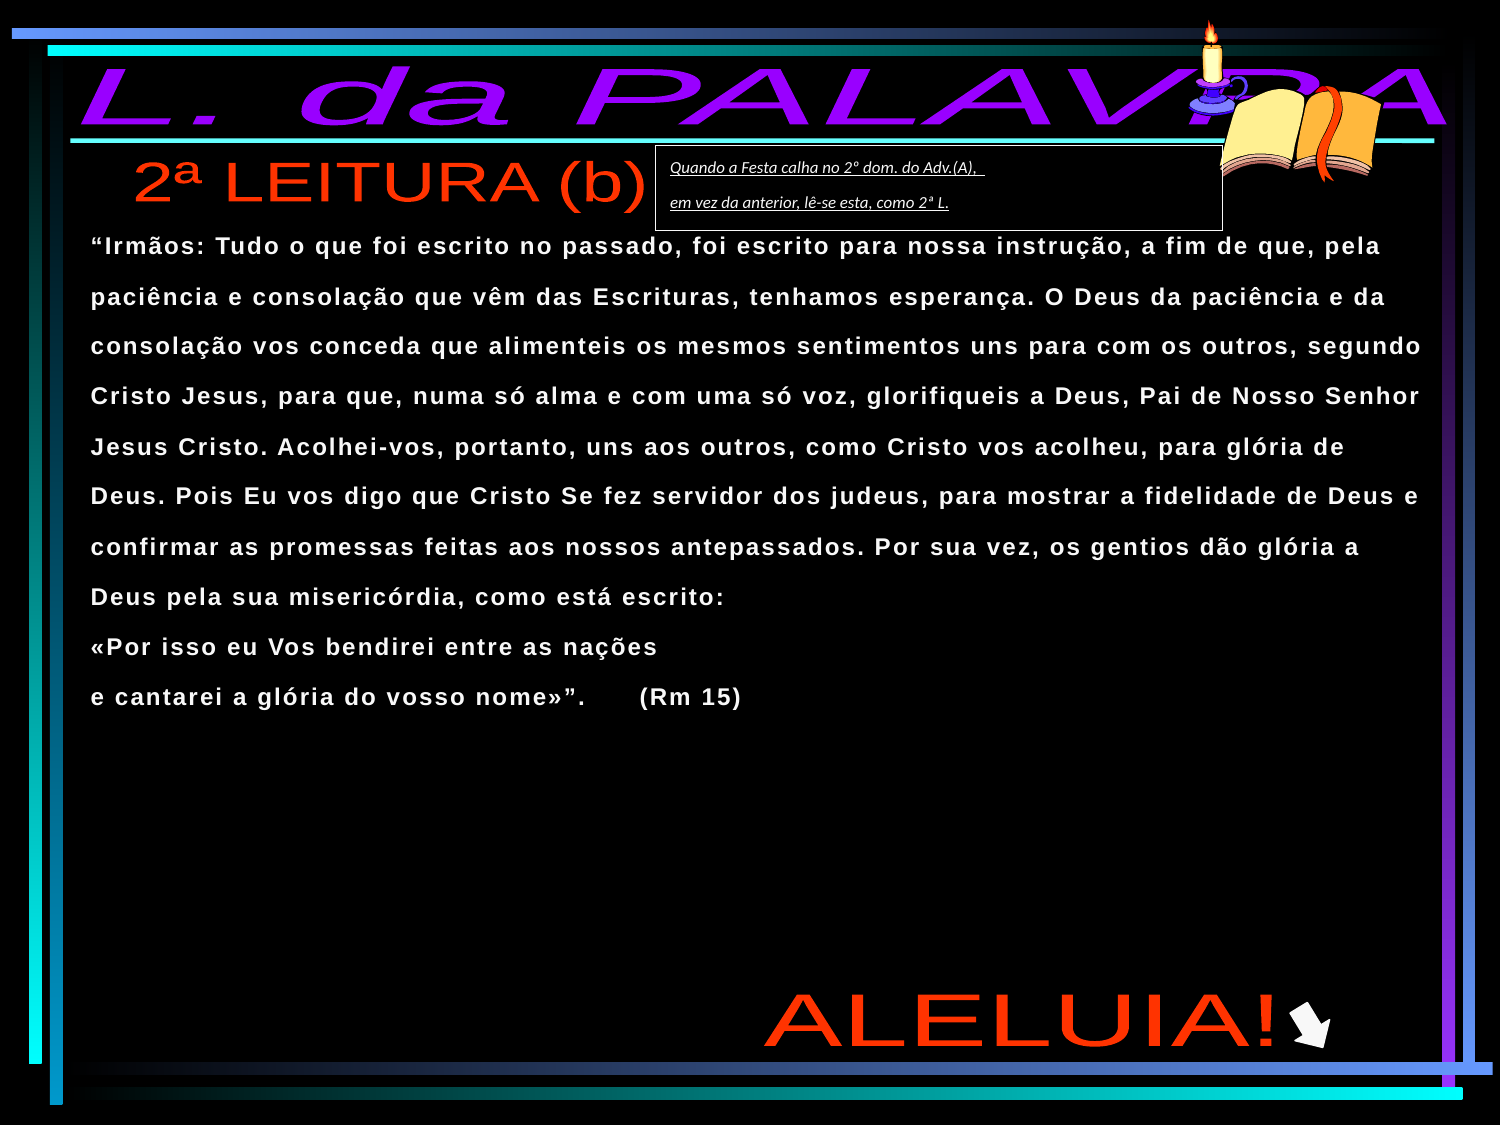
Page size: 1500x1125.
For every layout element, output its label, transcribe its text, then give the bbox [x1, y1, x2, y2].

text_box [1290, 1002, 1330, 1048]
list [1188, 13, 1389, 185]
text_box Quando a Festa calha no 2º dom. do Adv.(A), em vez da anterior, lê-se esta, como 2ª L. [655, 145, 1223, 231]
text_box “Irmãos: Tudo o que foi escrito no passado, foi escrito para nossa instrução, a fim de que, pela paciência e consolação que vêm das Escrituras, tenhamos esperança. O Deus da paciência e da consolação vos conceda que alimenteis os mesmos sentimentos uns para com os outros, segundo Cristo Jesus, para que, numa só alma e com uma só voz, glorifiqueis a Deus, Pai de Nosso Senhor Jesus Cristo. Acolhei-vos, portanto, uns aos outros, como Cristo vos acolheu, para glória de Deus. Pois Eu vos digo que Cristo Se fez servidor dos judeus, para mostrar a fidelidade de Deus e confirmar as promessas feitas aos nossos antepassados. Por sua vez, os gentios dão glória a Deus pela sua misericórdia, como está escrito: «Por isso eu Vos bendirei entre as nações e cantarei a glória do vosso nome»”. (Rm 15) [75, 218, 1447, 734]
